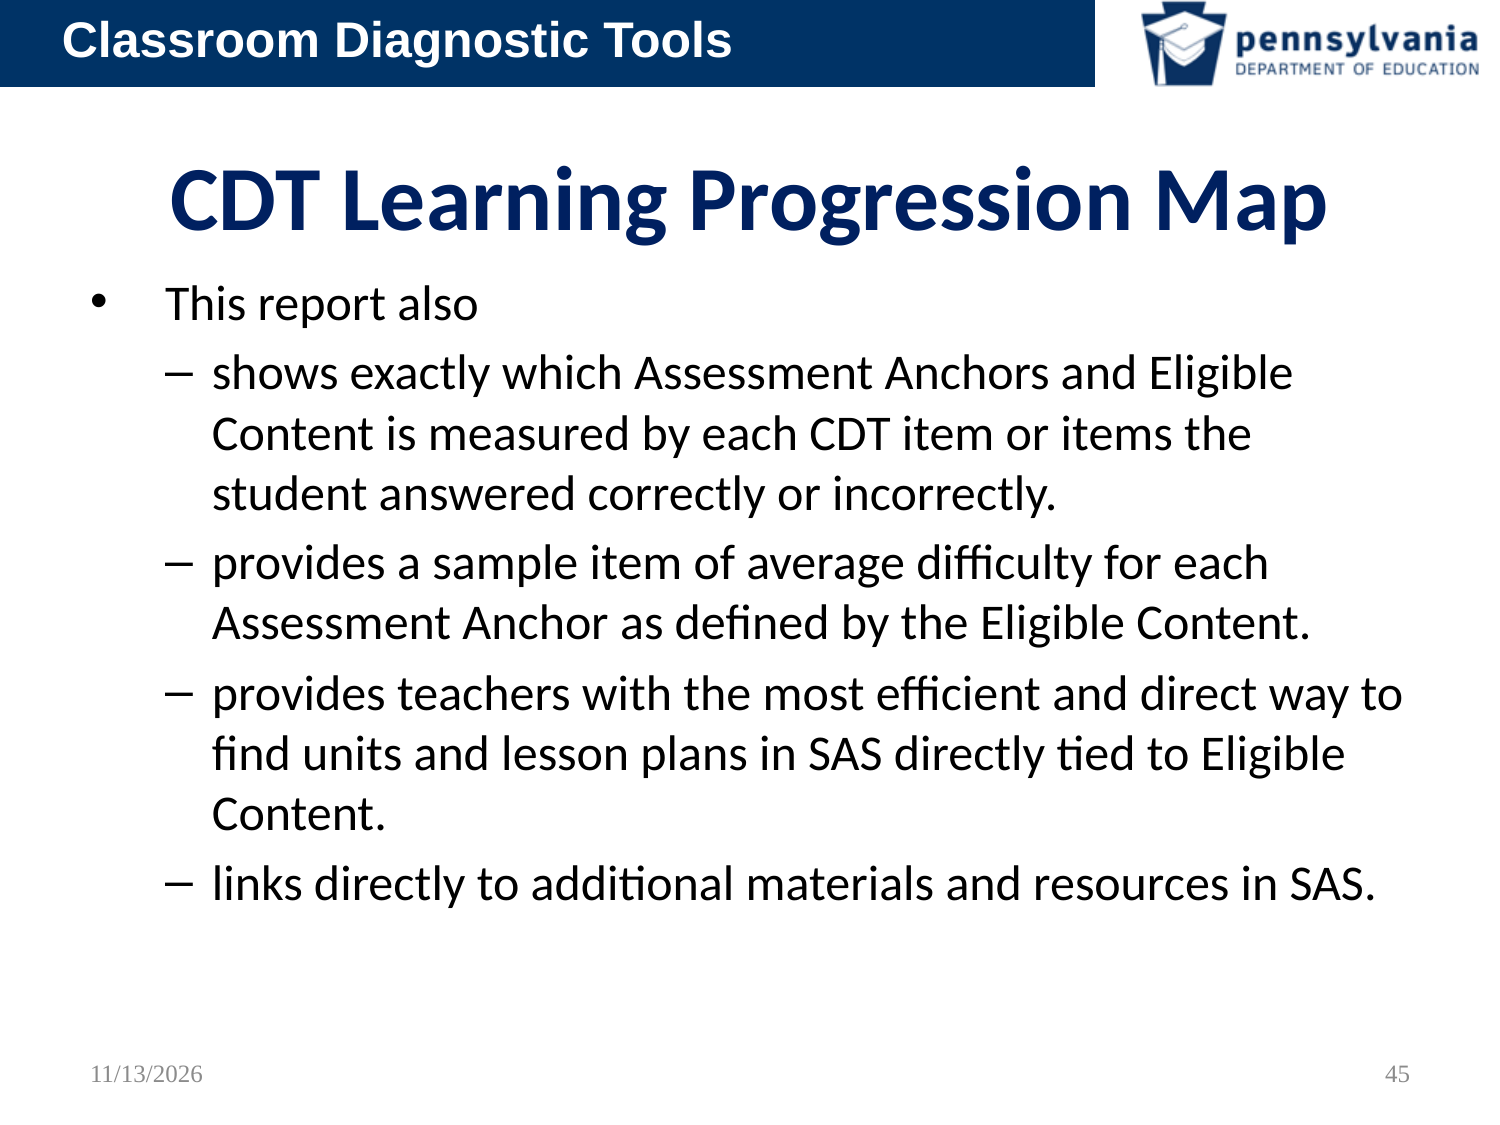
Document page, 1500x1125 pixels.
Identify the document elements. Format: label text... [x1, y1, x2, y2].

title CDT Learning Progression Map [74, 44, 1426, 233]
list This report also shows exactly which Assessment Anchors and Eligible Content is measured by each CDT item or items the student answered correctly or incorrectly. provides a sample item of average difficulty for each Assessment Anchor as defined by the Eligible Content. provides teachers with the most efficient and direct way to find units and lesson plans in SAS directly tied to Eligible Content. links directly to additional materials and resources in SAS. [74, 262, 1426, 1006]
picture [1134, 0, 1485, 90]
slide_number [75, 1042, 425, 1103]
slide_number 45 [1074, 1042, 1425, 1103]
